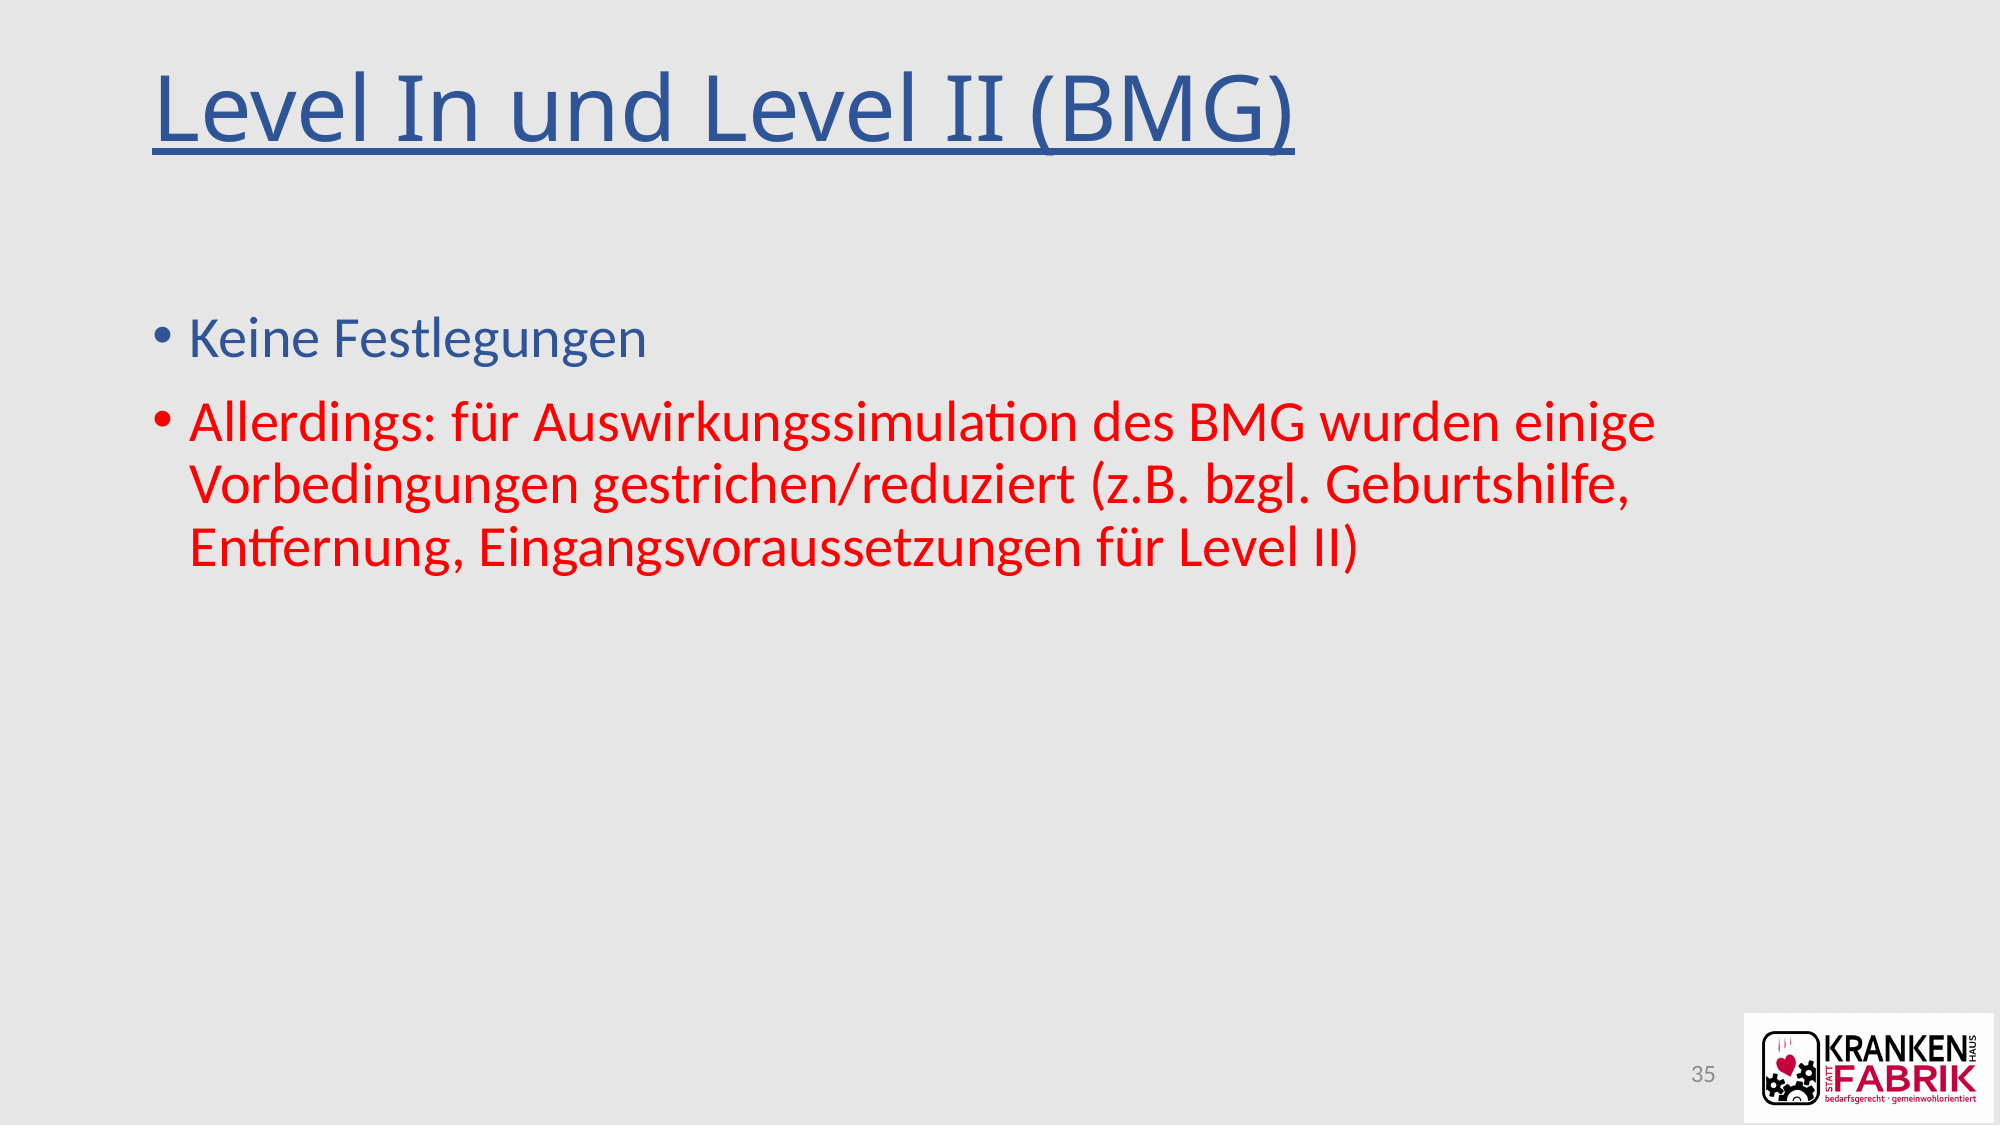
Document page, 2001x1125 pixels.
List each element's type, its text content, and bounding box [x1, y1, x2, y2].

list Keine Festlegungen Allerdings: für Auswirkungssimulation des BMG wurden einige Vorbedingungen gestrichen/reduziert (z.B. bzgl. Geburtshilfe, Entfernung, Eingangsvoraussetzungen für Level II) [137, 299, 1863, 1014]
picture [1744, 1013, 1994, 1123]
slide_number 35 [1281, 1042, 1731, 1103]
title Level In und Level II (BMG) [137, 3, 1863, 221]
